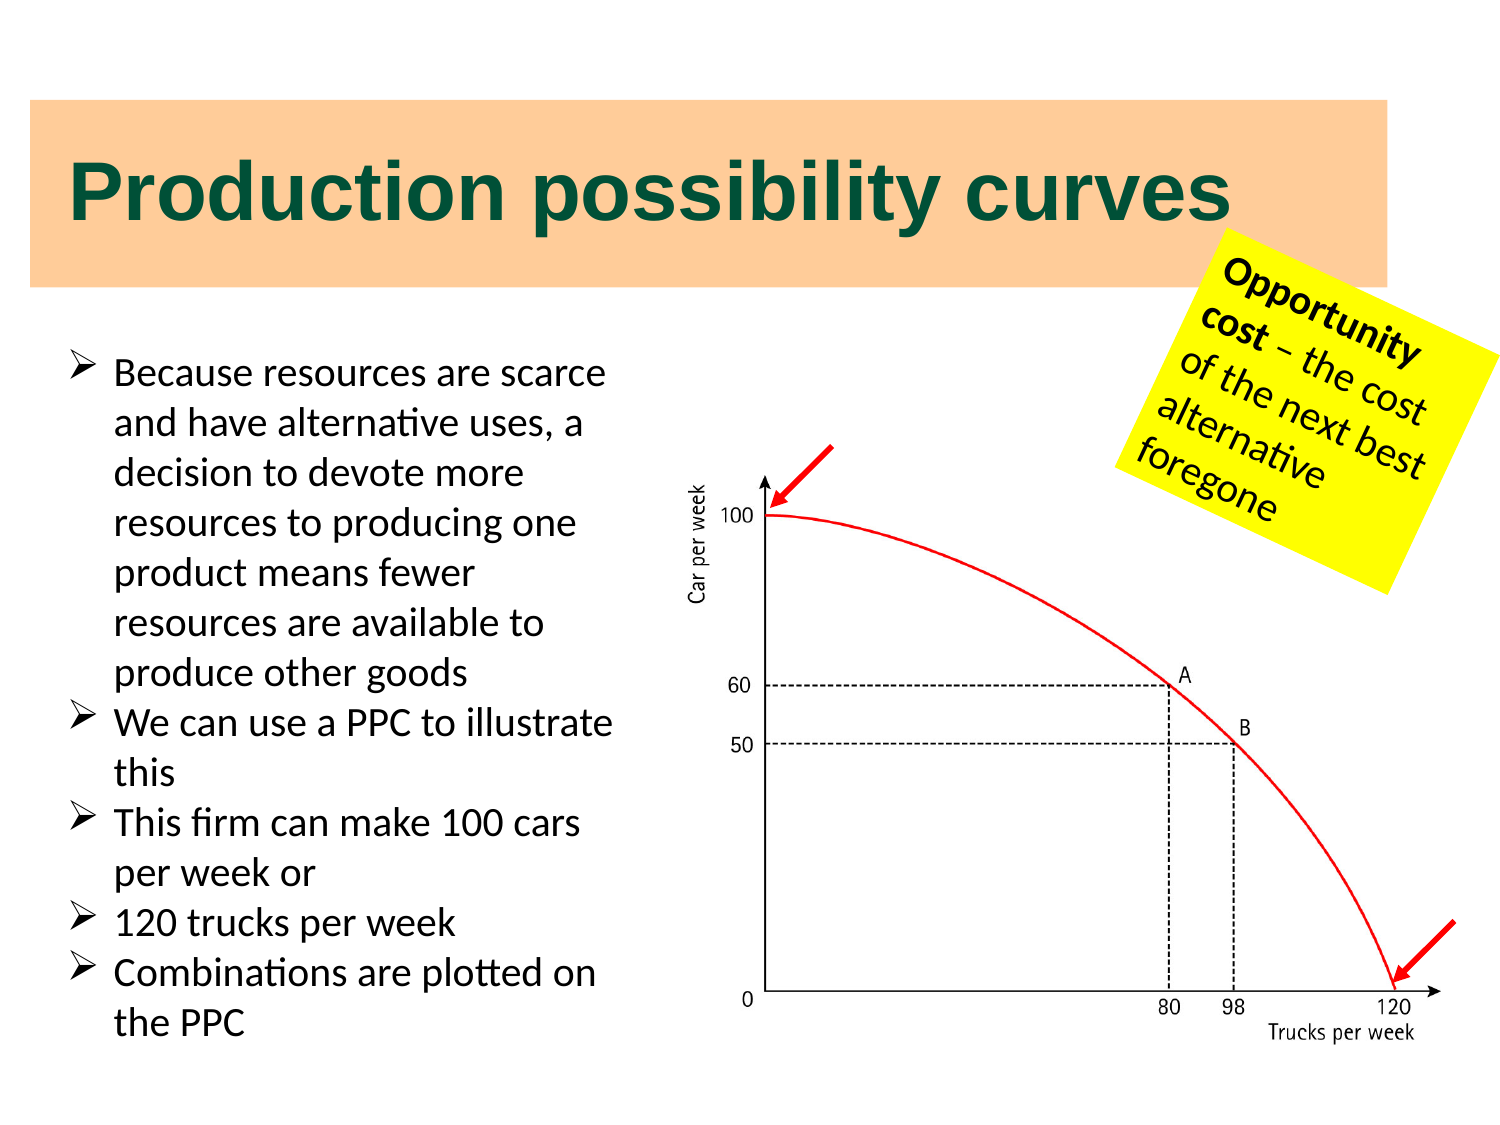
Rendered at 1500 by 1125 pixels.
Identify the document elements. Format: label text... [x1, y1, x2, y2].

text_box Opportunity cost – the cost of the next best alternative foregone [1114, 227, 1500, 482]
picture [684, 475, 1441, 1045]
text_box Because resources are scarce and have alternative uses, a decision to devote more resources to producing one product means fewer resources are available to produce other goods We can use a PPC to illustrate this This firm can make 100 cars per week or 120 trucks per week Combinations are plotted on the PPC [52, 337, 644, 1098]
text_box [769, 445, 833, 508]
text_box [1392, 920, 1455, 983]
title Production possibility curves [30, 99, 1388, 288]
